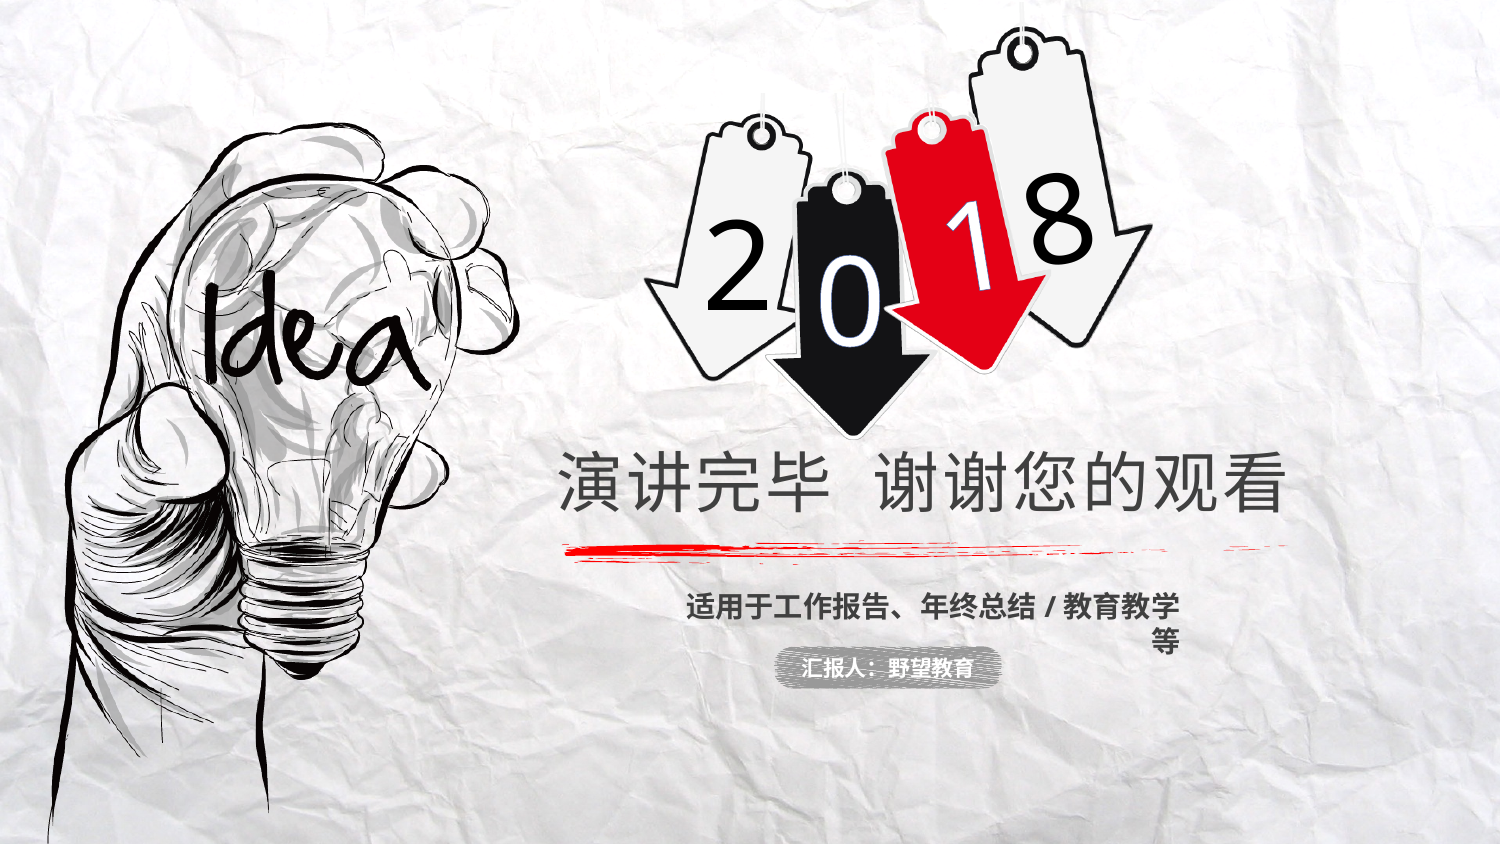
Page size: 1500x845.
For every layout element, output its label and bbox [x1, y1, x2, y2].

text_box [560, 540, 1288, 567]
picture [0, 0, 1500, 844]
